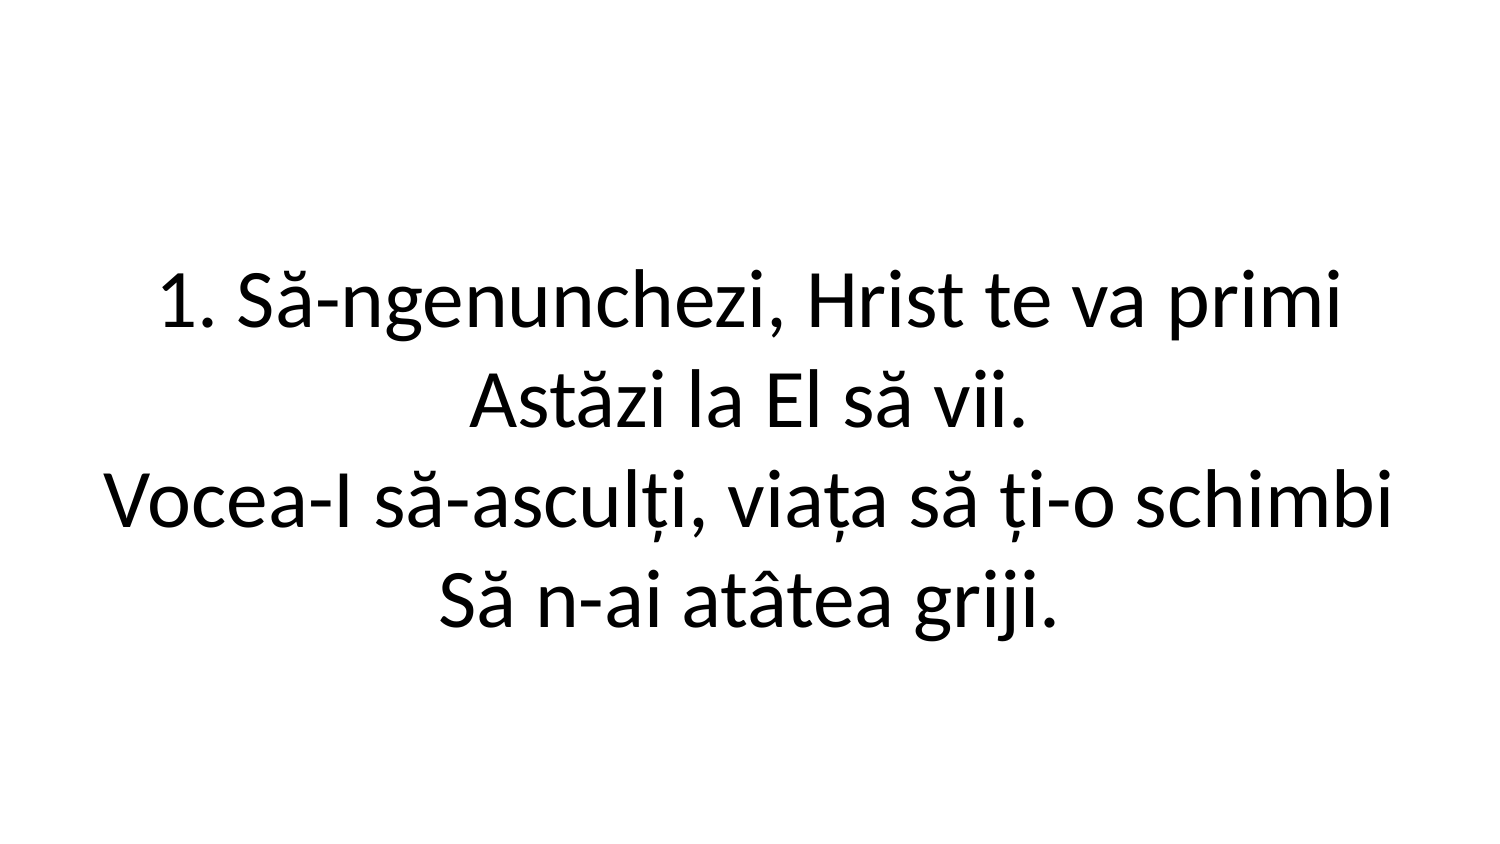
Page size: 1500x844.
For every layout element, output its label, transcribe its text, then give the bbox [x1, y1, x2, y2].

text_box 1. Să-ngenunchezi, Hrist te va primi Astăzi la El să vii. Vocea-I să-asculți, viața să ți-o schimbi Să n-ai atâtea griji. [89, 192, 1411, 652]
